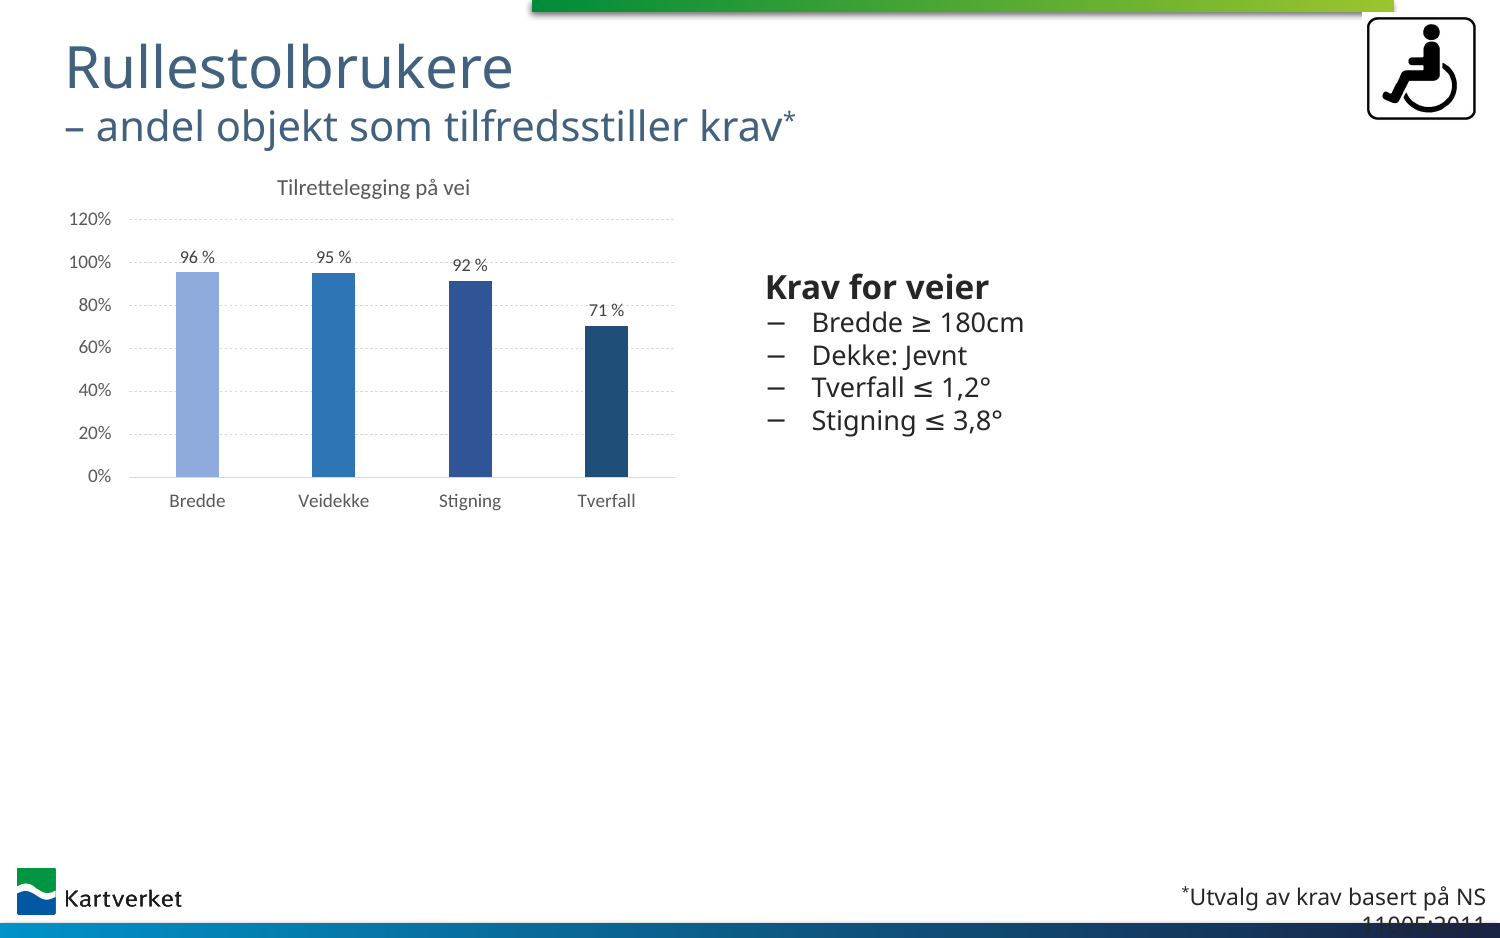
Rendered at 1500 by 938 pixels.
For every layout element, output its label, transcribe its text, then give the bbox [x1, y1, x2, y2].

picture [62, 166, 686, 519]
picture [1362, 12, 1481, 126]
text_box Krav for veier Bredde ≥ 180cm Dekke: Jevnt Tverfall ≤ 1,2° Stigning ≤ 3,8° [750, 258, 1234, 444]
text_box *Utvalg av krav basert på NS 11005:2011 [1068, 873, 1500, 938]
text_box Rullestolbrukere – andel objekt som tilfredsstiller krav* [49, 25, 1431, 158]
